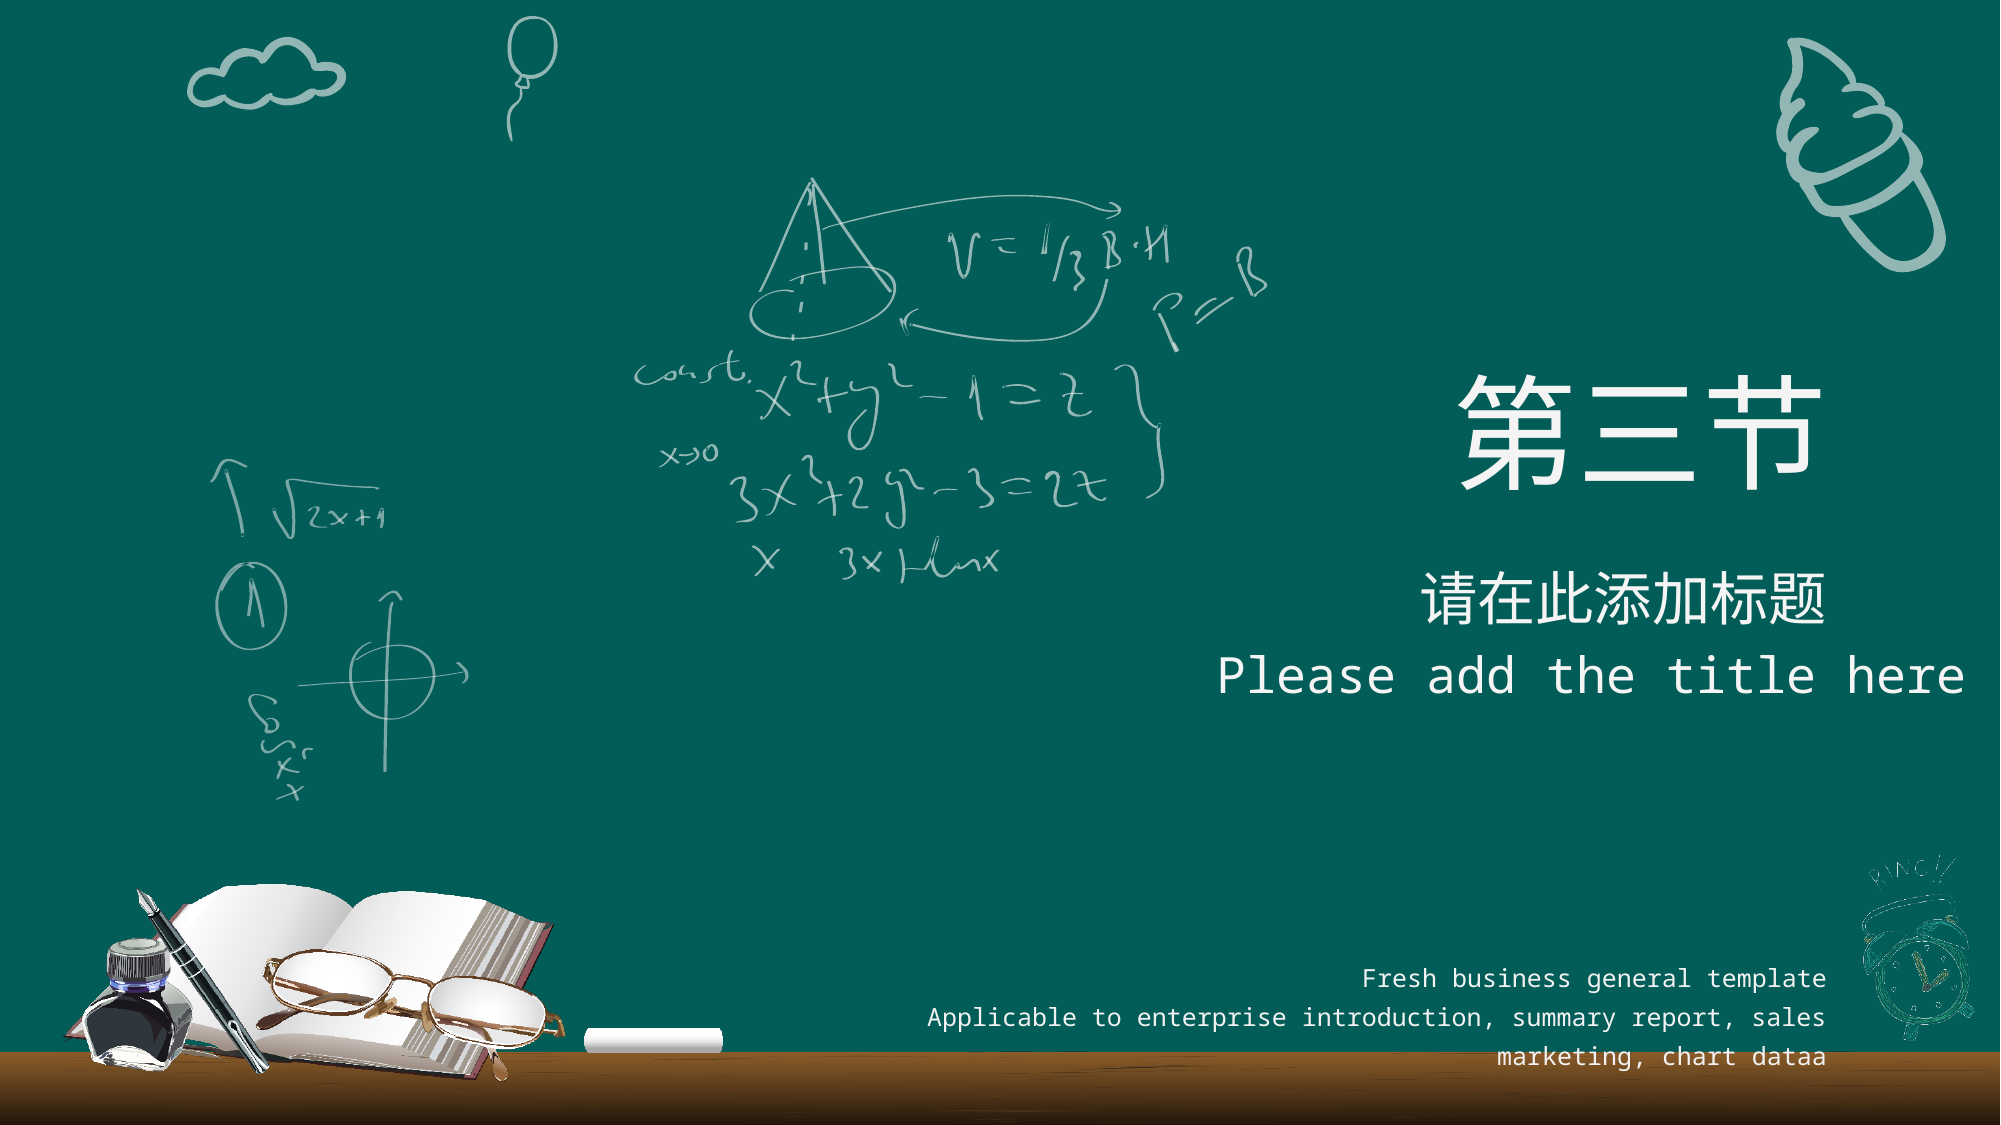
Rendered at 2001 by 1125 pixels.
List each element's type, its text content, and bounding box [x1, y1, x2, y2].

text_box 第三节 [1275, 347, 1842, 513]
text_box [1776, 37, 1946, 273]
text_box [506, 15, 558, 142]
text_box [63, 884, 723, 1082]
text_box [187, 36, 347, 110]
picture [0, 1049, 2000, 1125]
text_box Fresh business general template Applicable to enterprise introduction, summary report, sales marketing, chart dataa [767, 946, 1842, 1049]
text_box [627, 176, 1275, 584]
text_box Please add the title here [1201, 636, 1981, 711]
text_box 请在此添加标题 [1186, 554, 1842, 640]
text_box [208, 455, 469, 802]
picture [1862, 855, 1975, 1041]
